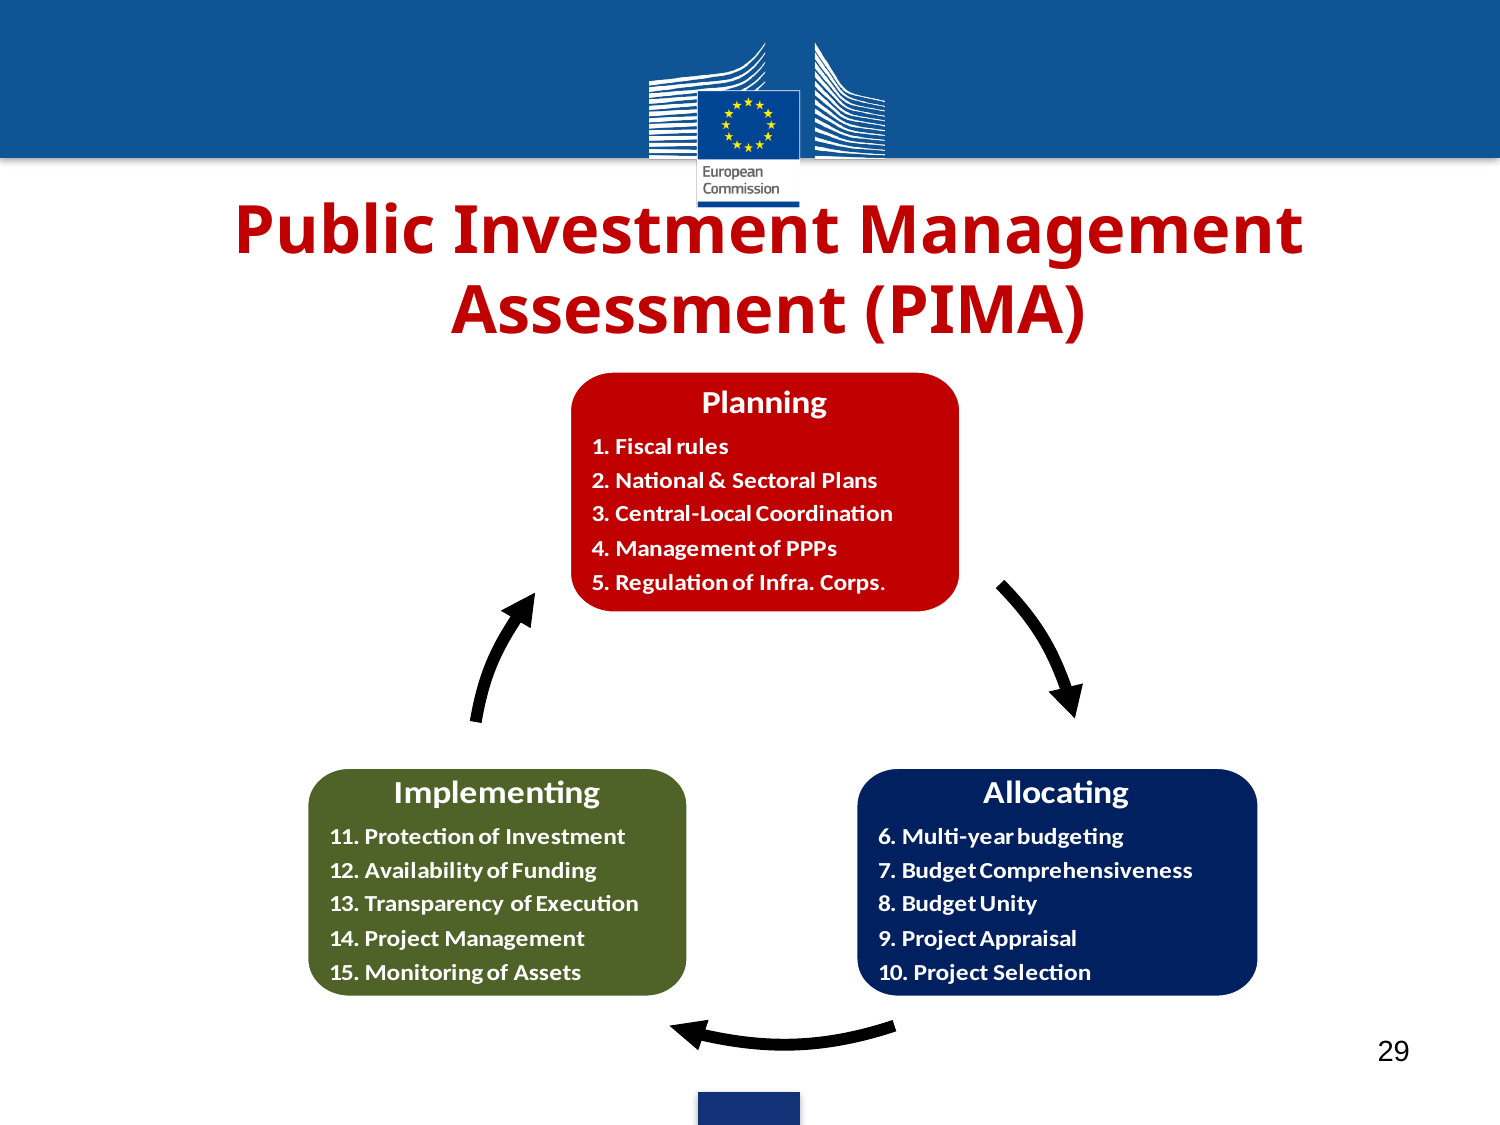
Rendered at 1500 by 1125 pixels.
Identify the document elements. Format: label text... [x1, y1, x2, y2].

slide_number 29 [1368, 1024, 1426, 1103]
picture [649, 42, 885, 196]
title Public Investment Management Assessment (PIMA) [64, 196, 1415, 338]
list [182, 361, 1365, 1103]
